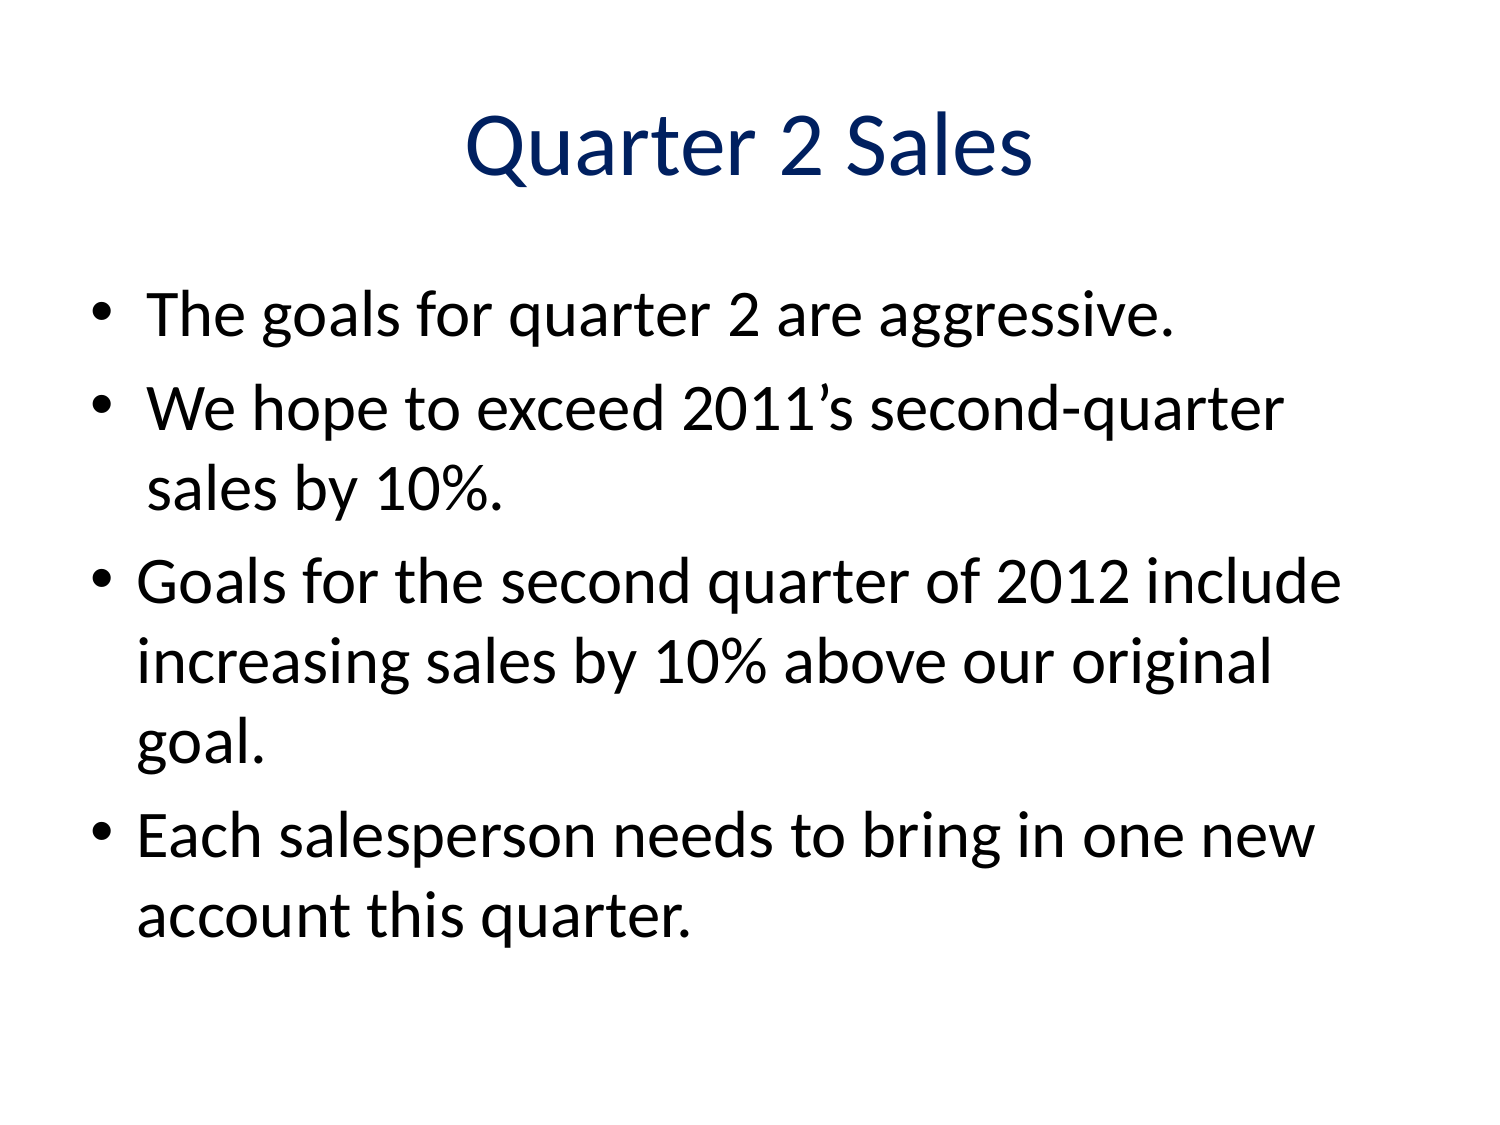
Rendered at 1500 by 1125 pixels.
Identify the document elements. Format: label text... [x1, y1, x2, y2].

title Quarter 2 Sales [75, 45, 1425, 233]
list The goals for quarter 2 are aggressive. We hope to exceed 2011’s second-quarter sales by 10%. Goals for the second quarter of 2012 include increasing sales by 10% above our original goal. Each salesperson needs to bring in one new account this quarter. [75, 262, 1425, 1005]
